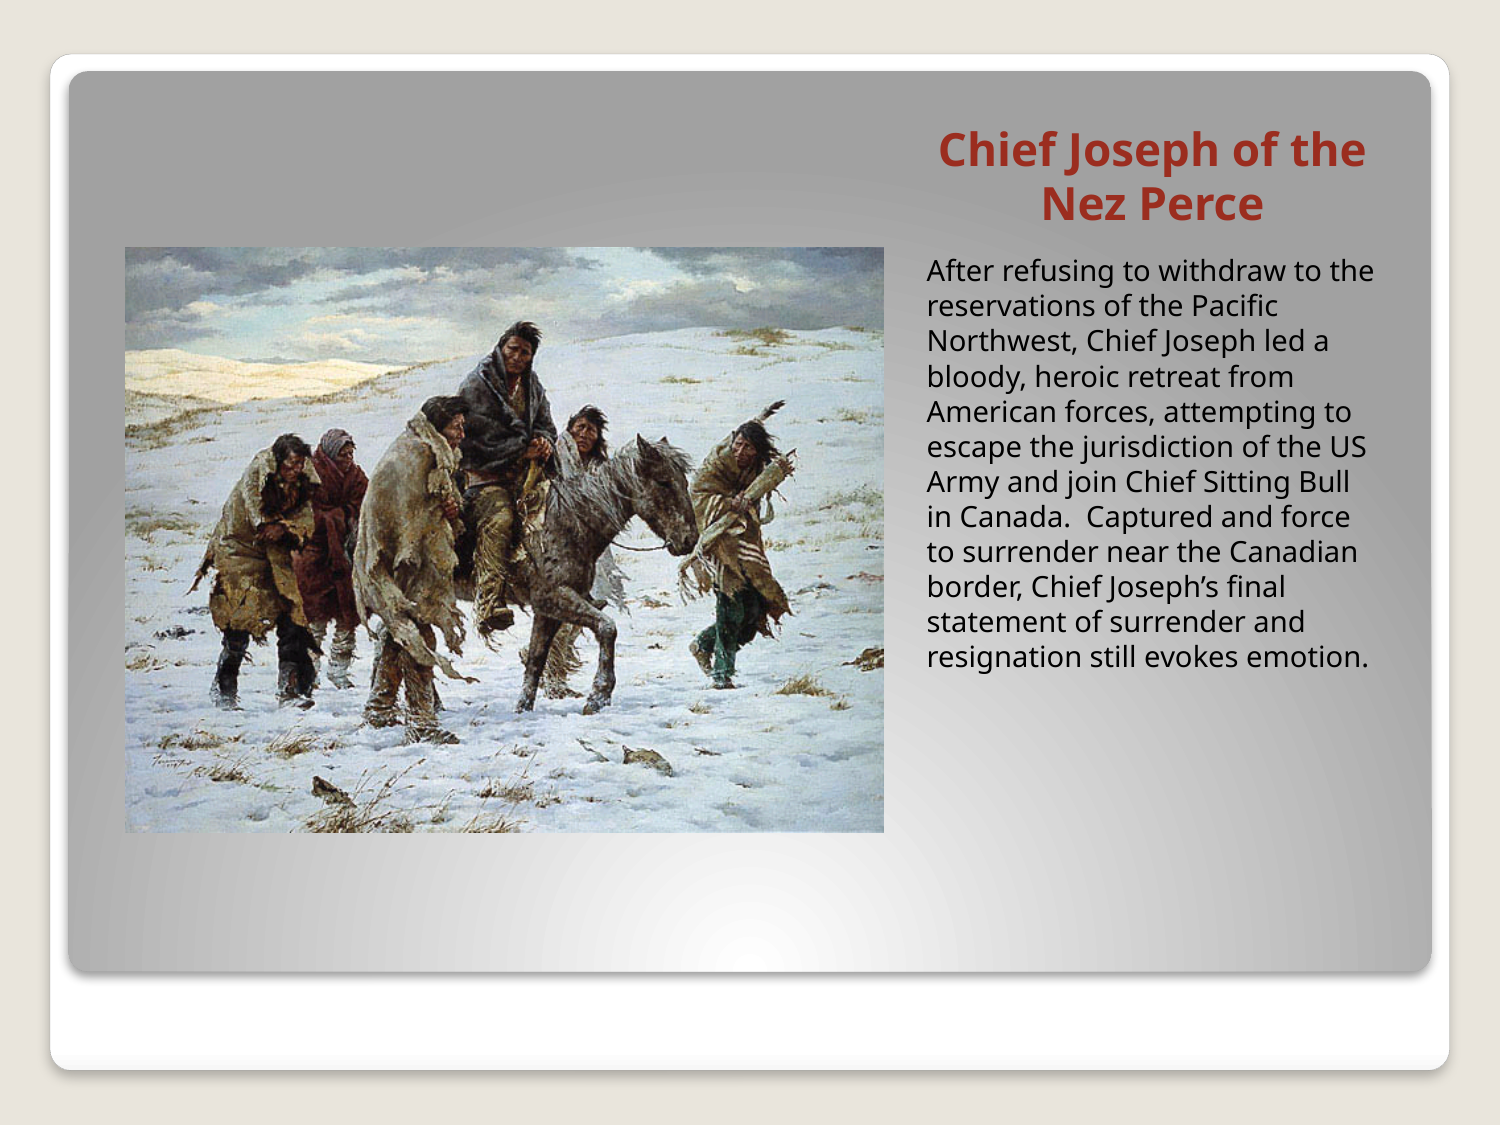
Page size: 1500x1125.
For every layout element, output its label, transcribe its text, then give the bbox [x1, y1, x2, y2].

title Chief Joseph of the Nez Perce [908, 87, 1397, 237]
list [124, 247, 885, 833]
list After refusing to withdraw to the reservations of the Pacific Northwest, Chief Joseph led a bloody, heroic retreat from American forces, attempting to escape the jurisdiction of the US Army and join Chief Sitting Bull in Canada. Captured and force to surrender near the Canadian border, Chief Joseph’s final statement of surrender and resignation still evokes emotion. [908, 237, 1397, 928]
